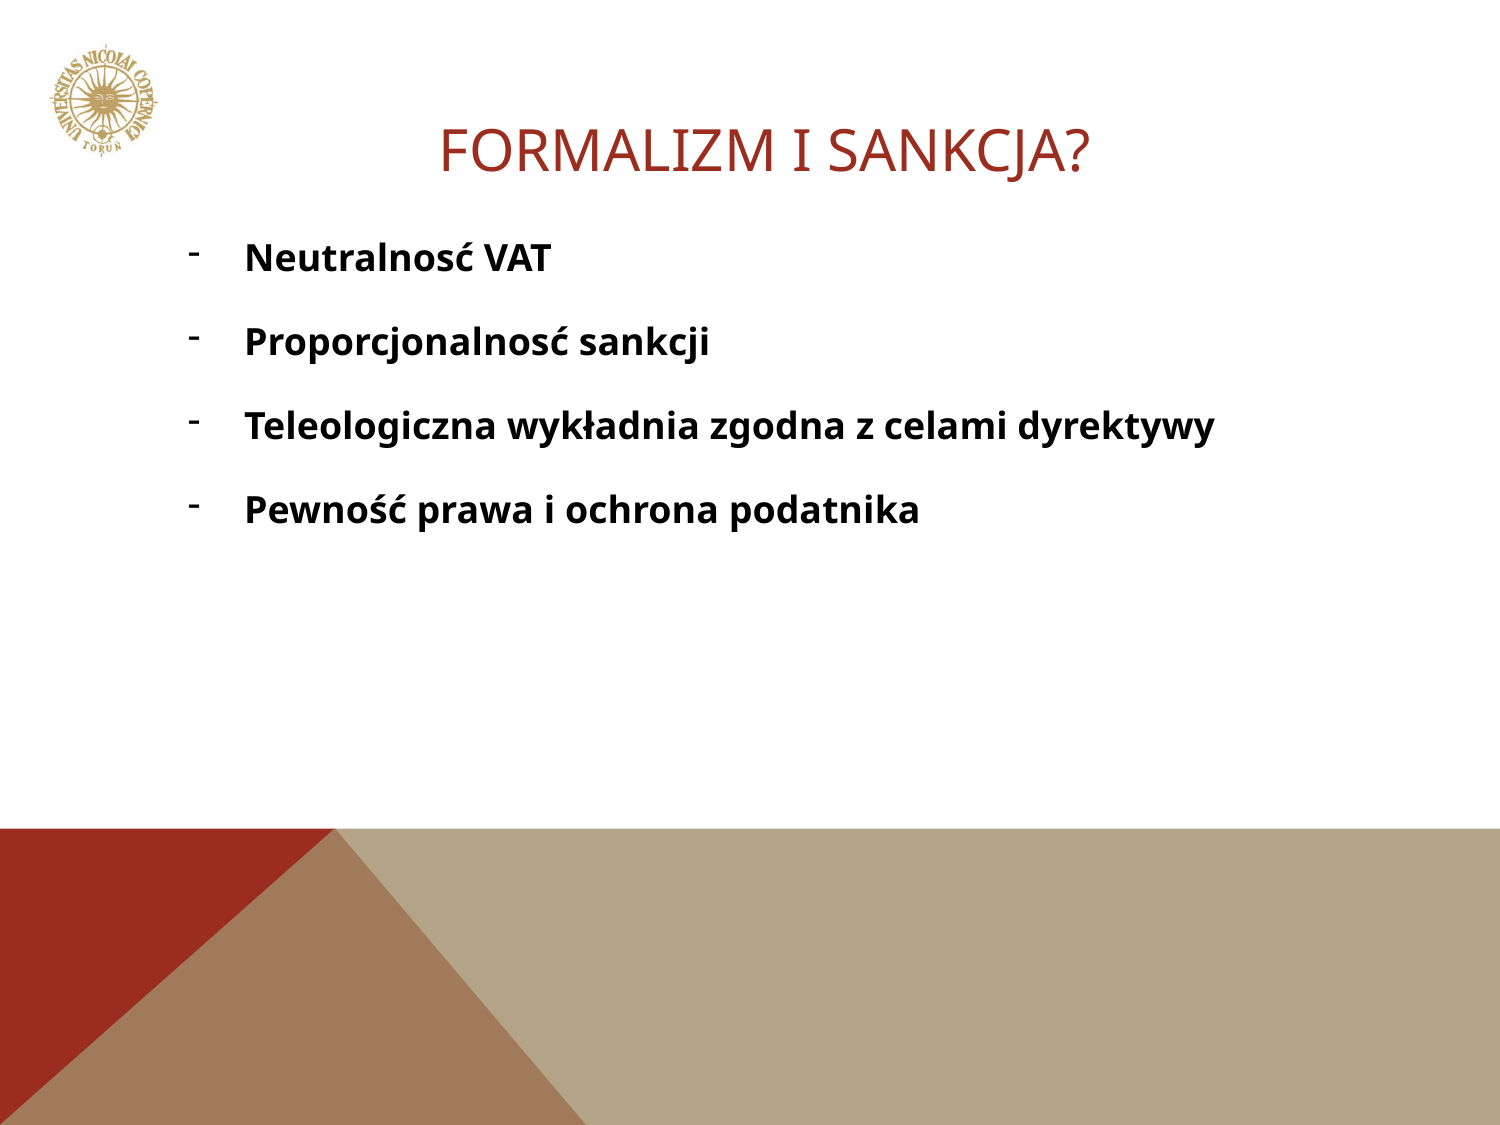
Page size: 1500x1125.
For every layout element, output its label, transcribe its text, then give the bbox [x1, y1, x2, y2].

title formalizm I SANKCJA? [175, 75, 1354, 204]
list Neutralnosć VAT Proporcjonalnosć sankcji Teleologiczna wykładnia zgodna z celami dyrektywy Pewność prawa i ochrona podatnika [172, 204, 1407, 811]
picture [29, 35, 176, 166]
